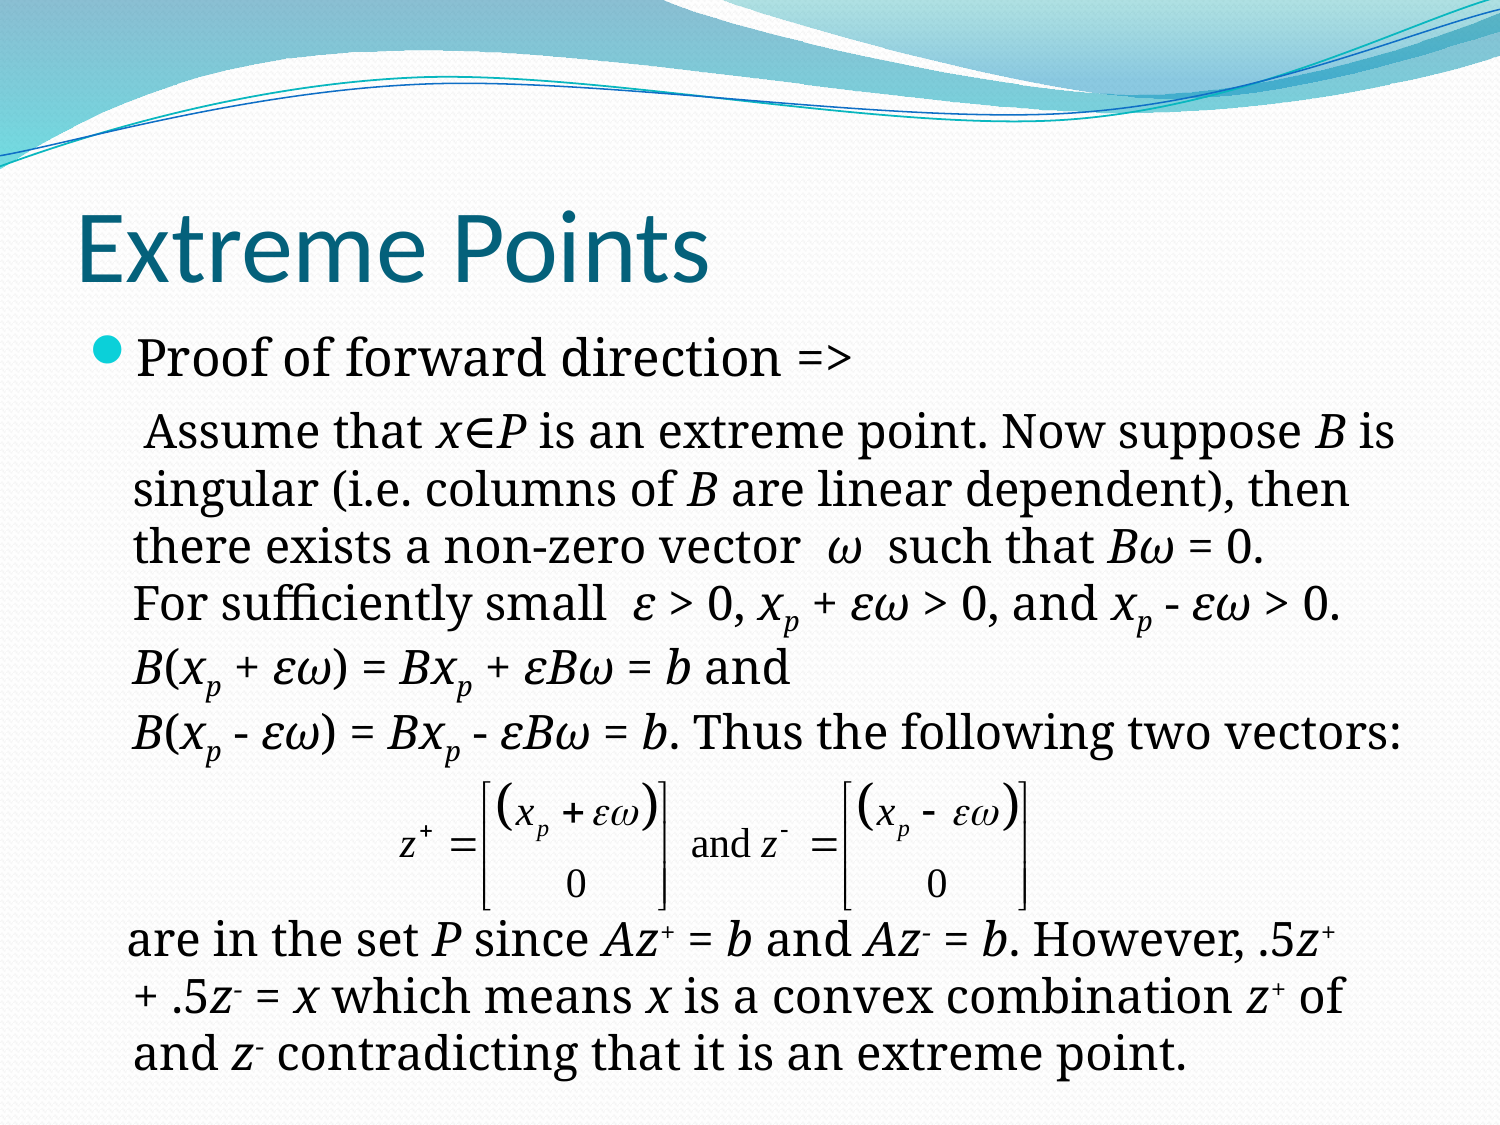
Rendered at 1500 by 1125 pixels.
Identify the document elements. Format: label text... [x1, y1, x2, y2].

title Extreme Points [75, 115, 1425, 303]
list Proof of forward direction => Assume that x∈P is an extreme point. Now suppose B is singular (i.e. columns of B are linear dependent), then there exists a non-zero vector ω such that Bω = 0. For sufficiently small ε > 0, xp + εω > 0, and xp - εω > 0. B(xp + εω) = Bxp + εBω = b and B(xp - εω) = Bxp - εBω = b. Thus the following two vectors: are in the set P since Az+ = b and Az- = b. However, .5z+ + .5z- = x which means x is a convex combination z+ of and z- contradicting that it is an extreme point. [75, 317, 1425, 1121]
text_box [391, 773, 1044, 920]
table_cell xN [384, 774, 1049, 932]
